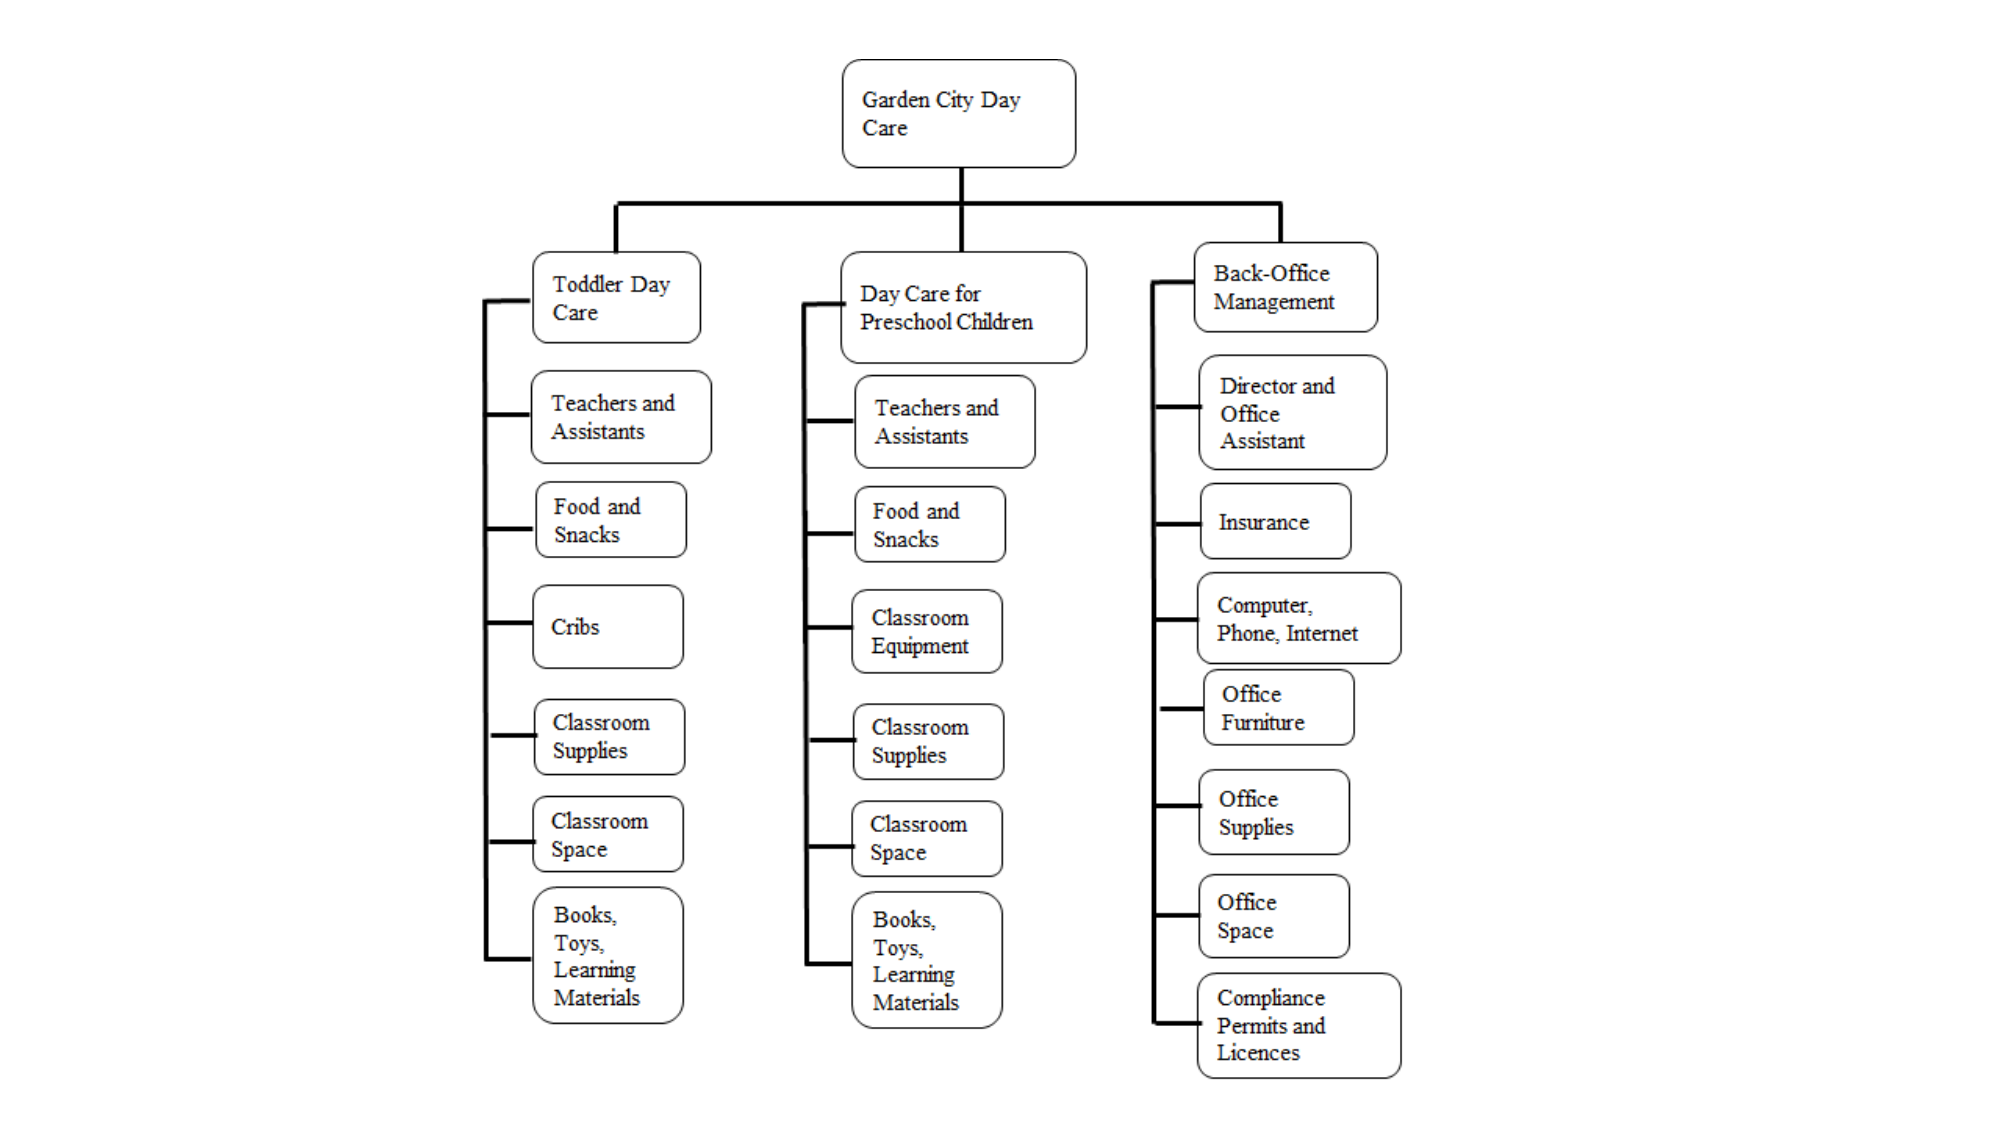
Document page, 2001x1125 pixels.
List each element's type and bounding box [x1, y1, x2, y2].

picture [481, 59, 1424, 1087]
